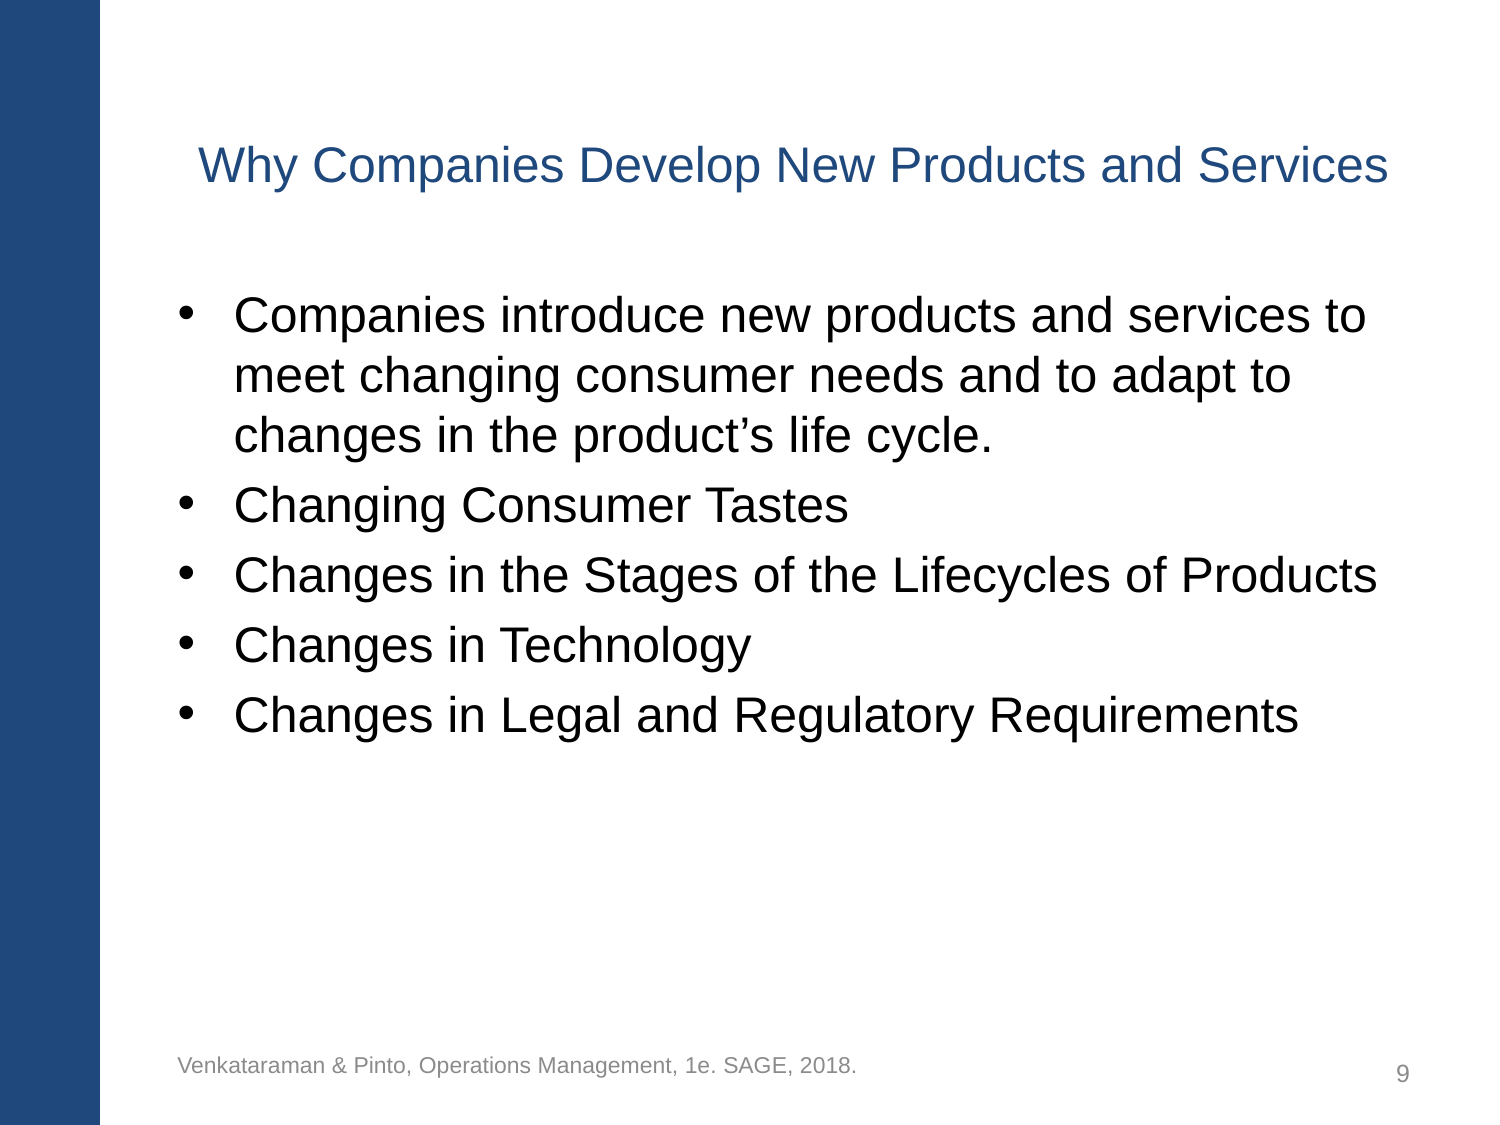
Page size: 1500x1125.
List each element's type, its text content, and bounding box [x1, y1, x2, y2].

footer Venkataraman & Pinto, Operations Management, 1e. SAGE, 2018. [162, 1042, 1313, 1103]
title Why Companies Develop New Products and Services [162, 50, 1425, 275]
list Companies introduce new products and services to meet changing consumer needs and to adapt to changes in the product’s life cycle. Changing Consumer Tastes Changes in the Stages of the Lifecycles of Products Changes in Technology Changes in Legal and Regulatory Requirements [162, 275, 1425, 1005]
slide_number 9 [1350, 1042, 1425, 1103]
